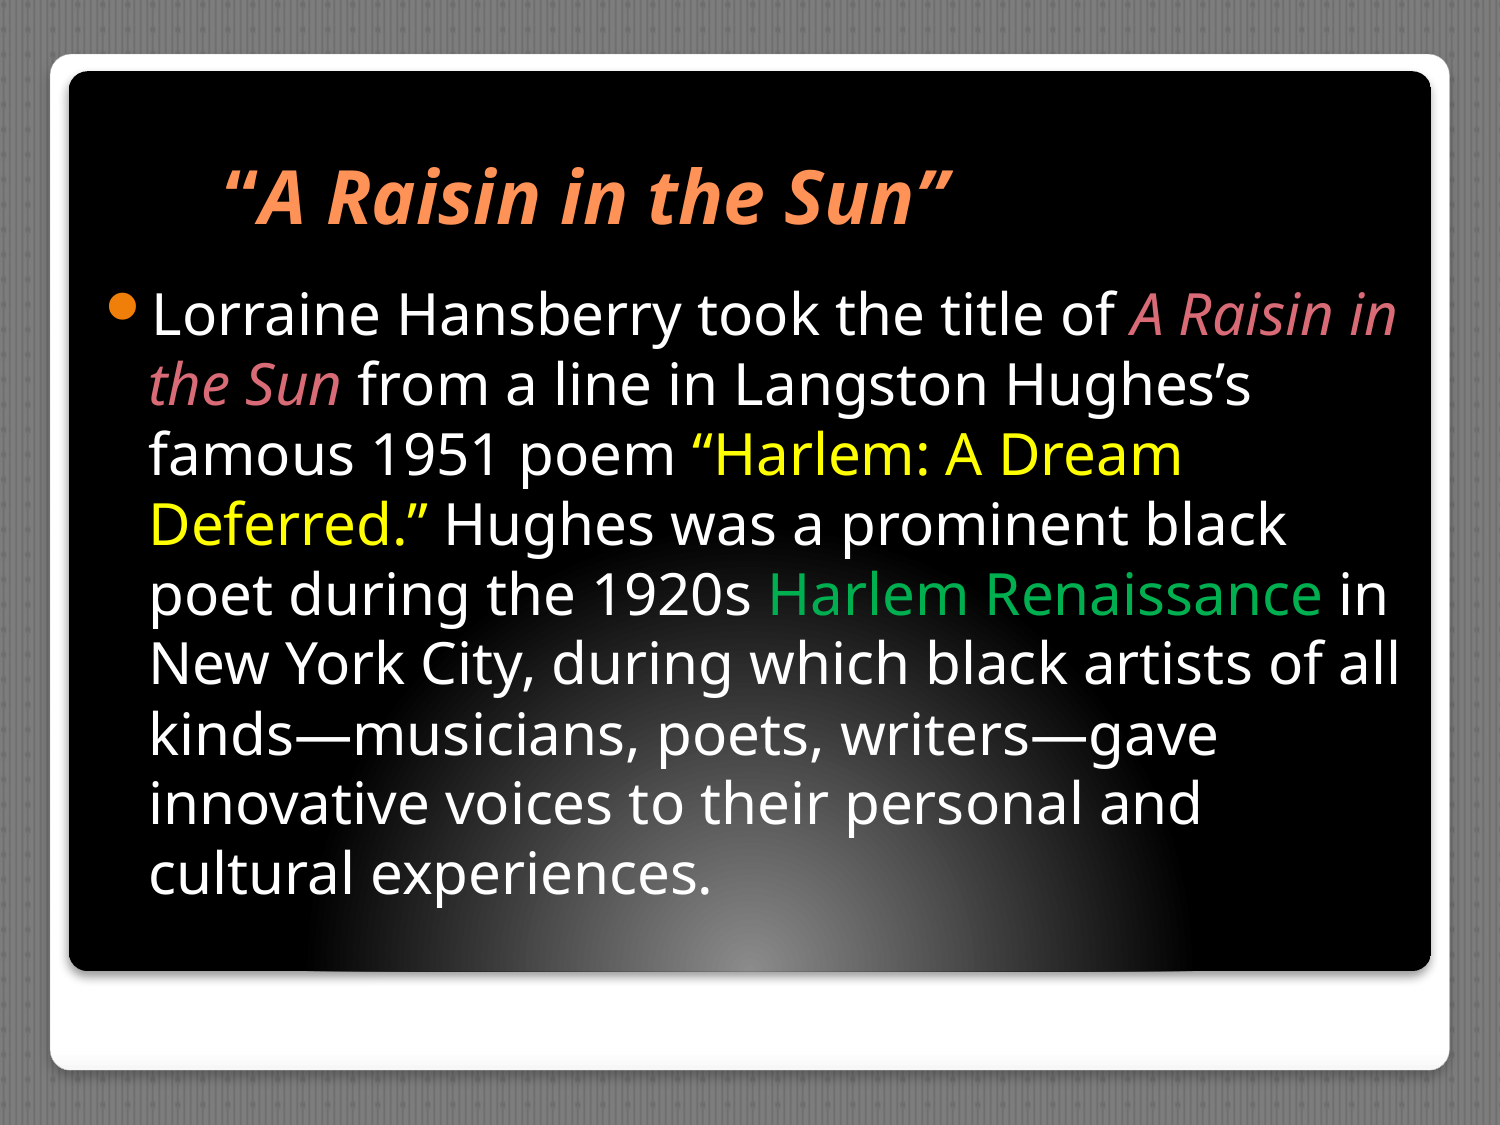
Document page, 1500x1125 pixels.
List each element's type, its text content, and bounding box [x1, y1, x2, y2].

title “A Raisin in the Sun” [75, 75, 1418, 248]
list Lorraine Hansberry took the title of A Raisin in the Sun from a line in Langston Hughes’s famous 1951 poem “Harlem: A Dream Deferred.” Hughes was a prominent black poet during the 1920s Harlem Renaissance in New York City, during which black artists of all kinds—musicians, poets, writers—gave innovative voices to their personal and cultural experiences. [75, 262, 1418, 950]
